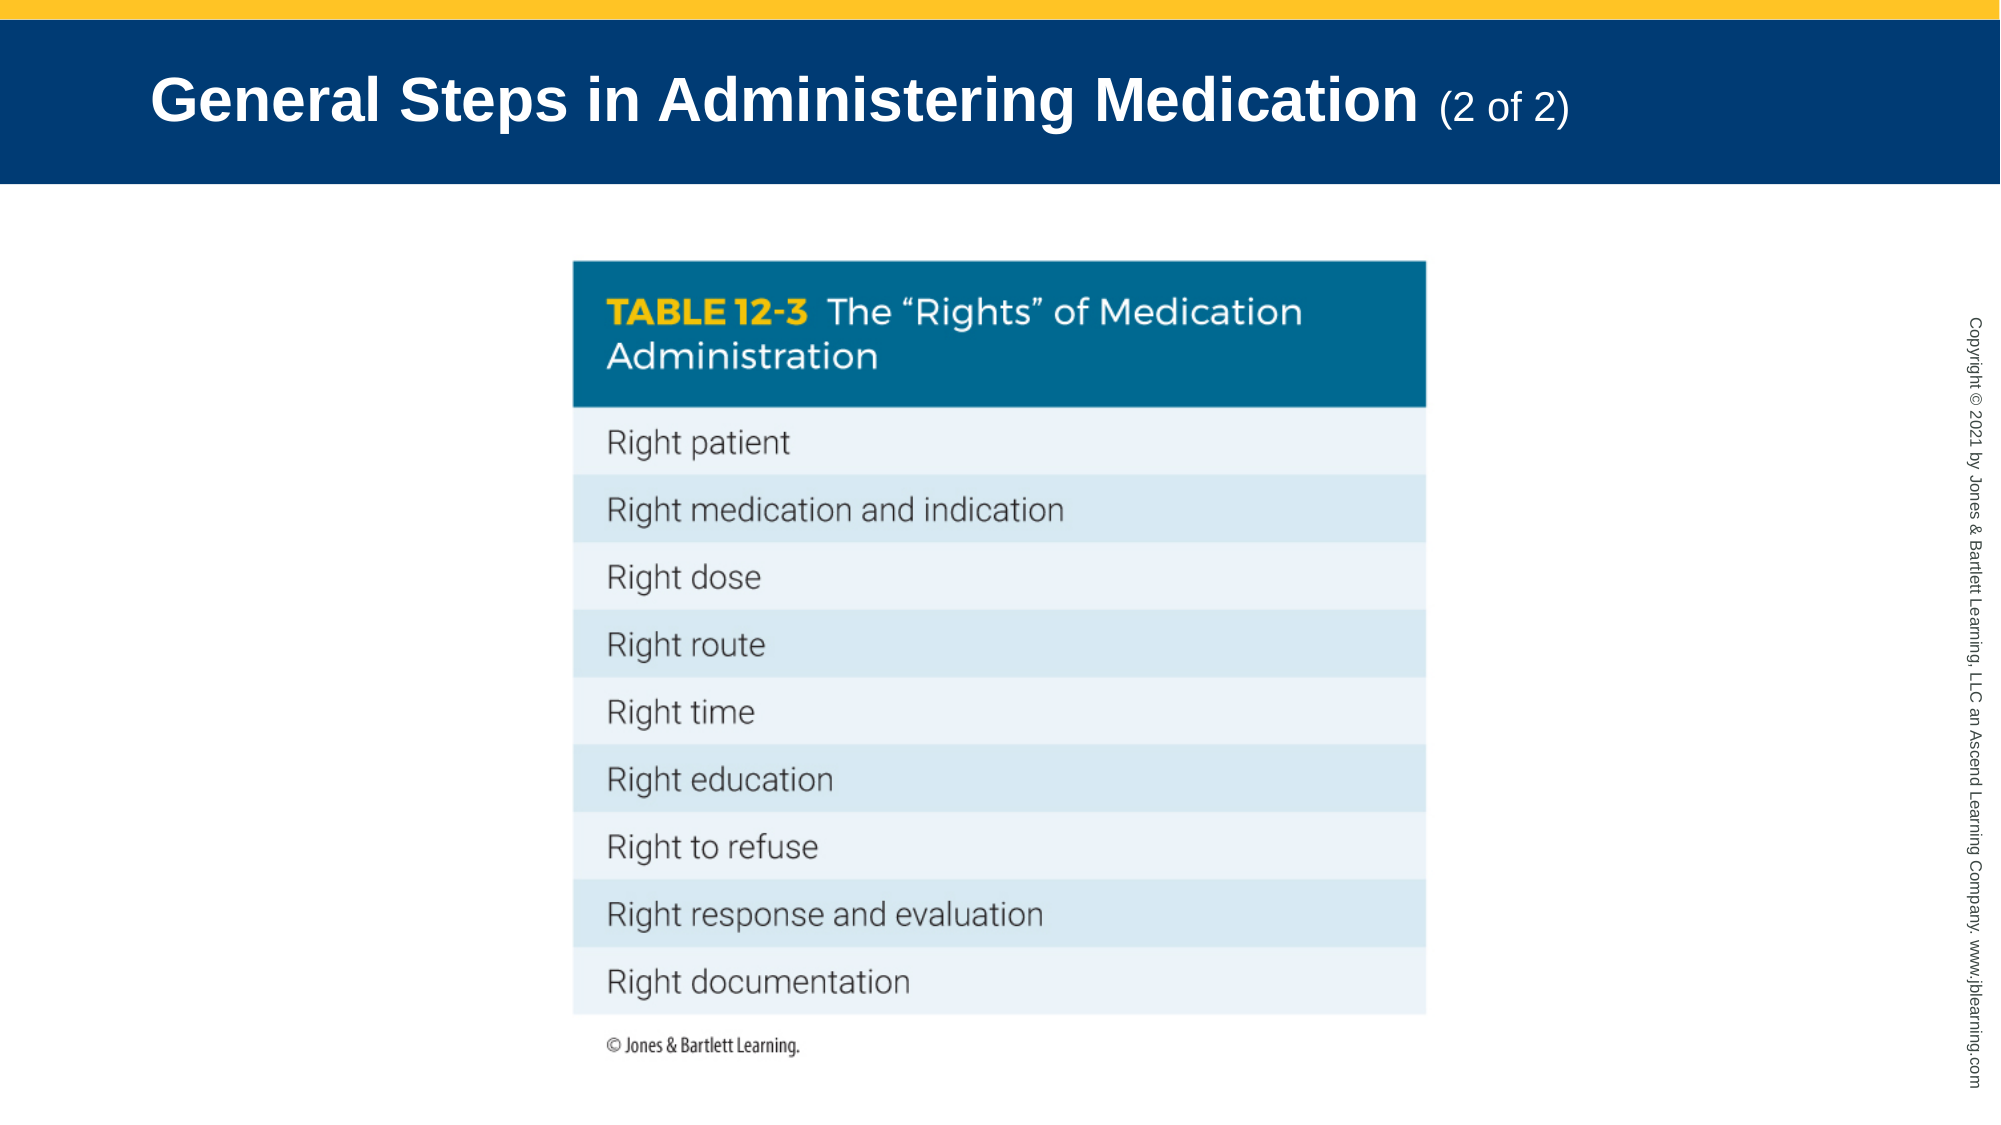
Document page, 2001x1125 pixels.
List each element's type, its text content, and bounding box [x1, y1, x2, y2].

picture [562, 254, 1438, 1083]
title General Steps in Administering Medication (2 of 2) [0, 19, 2000, 185]
